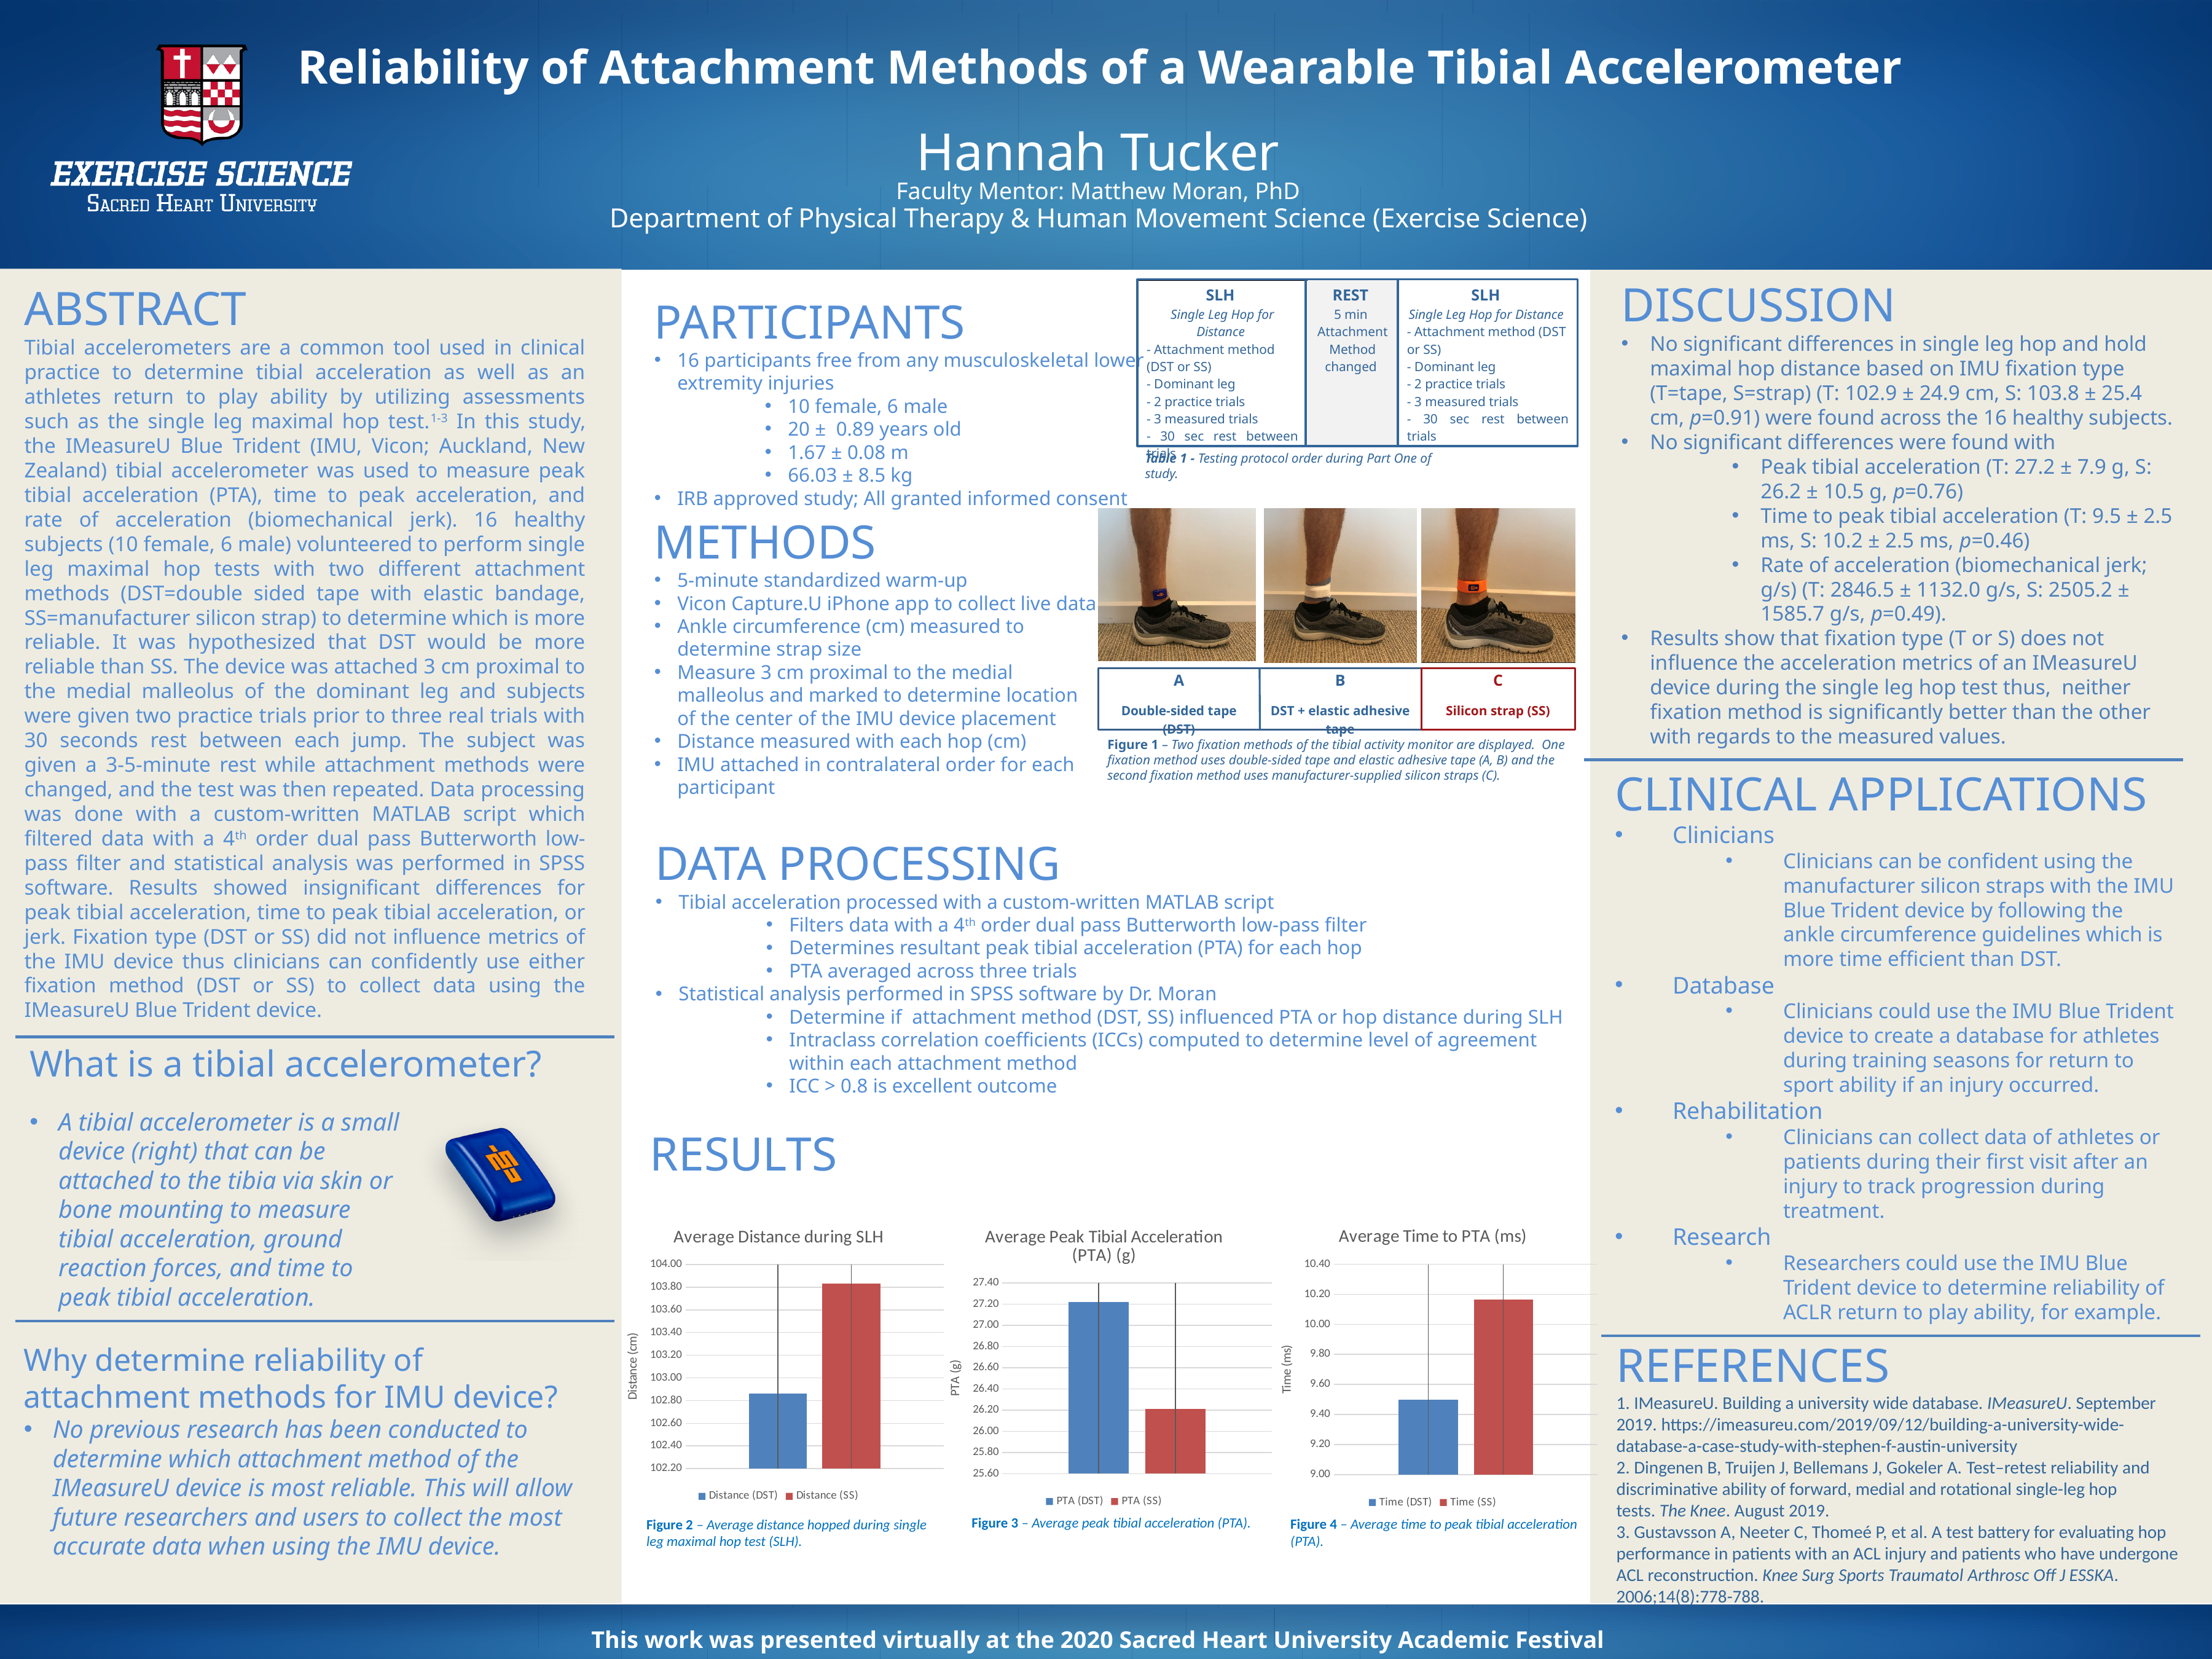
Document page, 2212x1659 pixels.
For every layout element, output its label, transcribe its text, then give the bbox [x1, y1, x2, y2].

text_box [1589, 278, 2212, 1602]
text_box CLINICAL APPLICATIONS Clinicians Clinicians can be confident using the manufacturer silicon straps with the IMU Blue Trident device by following the ankle circumference guidelines which is more time efficient than DST. Database Clinicians could use the IMU Blue Trident device to create a database for athletes during training seasons for return to sport ability if an injury occurred. Rehabilitation Clinicians can collect data of athletes or patients during their first visit after an injury to track progression during treatment. Research Researchers could use the IMU Blue Trident device to determine reliability of ACLR return to play ability, for example. [1606, 760, 2186, 1332]
text_box REFERENCES 1. IMeasureU. Building a university wide database. IMeasureU. September 2019. https://imeasureu.com/2019/09/12/building-a-university-wide-database-a-case-study-with-stephen-f-austin-university 2. Dingenen B, Truijen J, Bellemans J, Gokeler A. Test–retest reliability and discriminative ability of forward, medial and rotational single-leg hop tests. The Knee. August 2019. 3. Gustavsson A, Neeter C, Thomeé P, et al. A test battery for evaluating hop performance in patients with an ACL injury and patients who have undergone ACL reconstruction. Knee Surg Sports Traumatol Arthrosc Off J ESSKA. 2006;14(8):778-788. [1607, 1341, 2187, 1602]
text_box PARTICIPANTS 16 participants free from any musculoskeletal lower extremity injuries 10 female, 6 male 20 ± 0.89 years old 1.67 ± 0.08 m 66.03 ± 8.5 kg IRB approved study; All granted informed consent [645, 288, 1198, 508]
text_box Figure 2 – Average distance hopped during single leg maximal hop test (SLH). [637, 1511, 950, 1554]
text_box [1307, 278, 1397, 447]
picture [418, 1104, 590, 1261]
text_box [1420, 667, 1577, 731]
text_box RESULTS [640, 1120, 1221, 1185]
text_box METHODS 5-minute standardized warm-up Vicon Capture.U iPhone app to collect live data Ankle circumference (cm) measured to determine strap size Measure 3 cm proximal to the medial malleolus and marked to determine location of the center of the IMU device placement Distance measured with each hop (cm) IMU attached in contralateral order for each participant [645, 508, 1106, 826]
text_box A tibial accelerometer is a small device (right) that can be attached to the tibia via skin or bone mounting to measure tibial acceleration, ground reaction forces, and time to peak tibial acceleration. [20, 1102, 419, 1316]
picture [1098, 508, 1256, 661]
chart [606, 1212, 1605, 1512]
picture [1263, 508, 1418, 664]
text_box [0, 278, 623, 1602]
text_box ABSTRACT Tibial accelerometers are a common tool used in clinical practice to determine tibial acceleration as well as an athletes return to play ability by utilizing assessments such as the single leg maximal hop test.1-3 In this study, the IMeasureU Blue Trident (IMU, Vicon; Auckland, New Zealand) tibial accelerometer was used to measure peak tibial acceleration (PTA), time to peak acceleration, and rate of acceleration (biomechanical jerk). 16 healthy subjects (10 female, 6 male) volunteered to perform single leg maximal hop tests with two different attachment methods (DST=double sided tape with elastic bandage, SS=manufacturer silicon strap) to determine which is more reliable. It was hypothesized that DST would be more reliable than SS. The device was attached 3 cm proximal to the medial malleolus of the dominant leg and subjects were given two practice trials prior to three real trials with 30 seconds rest between each jump. The subject was given a 3-5-minute rest while attachment methods were changed, and the test was then repeated. Data processing was done with a custom-written MATLAB script which filtered data with a 4th order dual pass Butterworth low-pass filter and statistical analysis was performed in SPSS software. Results showed insignificant differences for peak tibial acceleration, time to peak tibial acceleration, or jerk. Fixation type (DST or SS) did not influence metrics of the IMU device thus clinicians can confidently use either fixation method (DST or SS) to collect data using the IMeasureU Blue Trident device. [15, 278, 595, 1026]
text_box Figure 4 – Average time to peak tibial acceleration (PTA). [1281, 1517, 1590, 1553]
text_box [1097, 667, 1420, 731]
text_box Table 1 - Testing protocol order during Part One of study. [1135, 445, 1465, 486]
picture [0, 0, 2212, 271]
picture [1421, 508, 1575, 664]
text_box DISCUSSION No significant differences in single leg hop and hold maximal hop distance based on IMU fixation type (T=tape, S=strap) (T: 102.9 ± 24.9 cm, S: 103.8 ± 25.4 cm, p=0.91) were found across the 16 healthy subjects. No significant differences were found with Peak tibial acceleration (T: 27.2 ± 7.9 g, S: 26.2 ± 10.5 g, p=0.76) Time to peak tibial acceleration (T: 9.5 ± 2.5 ms, S: 10.2 ± 2.5 ms, p=0.46) Rate of acceleration (biomechanical jerk; g/s) (T: 2846.5 ± 1132.0 g/s, S: 2505.2 ± 1585.7 g/s, p=0.49). Results show that fixation type (T or S) does not influence the acceleration metrics of an IMeasureU device during the single leg hop test thus, neither fixation method is significantly better than the other with regards to the measured values. [1612, 278, 2192, 753]
text_box Why determine reliability of attachment methods for IMU device? No previous research has been conducted to determine which attachment method of the IMeasureU device is most reliable. This will allow future researchers and users to collect the most accurate data when using the IMU device. [15, 1335, 595, 1565]
text_box [1136, 278, 1305, 447]
text_box DATA PROCESSING Tibial acceleration processed with a custom-written MATLAB script Filters data with a 4th order dual pass Butterworth low-pass filter Determines resultant peak tibial acceleration (PTA) for each hop PTA averaged across three trials Statistical analysis performed in SPSS software by Dr. Moran Determine if attachment method (DST, SS) influenced PTA or hop distance during SLH Intraclass correlation coefficients (ICCs) computed to determine level of agreement within each attachment method ICC > 0.8 is excellent outcome [646, 830, 1579, 1102]
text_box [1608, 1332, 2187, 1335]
text_box Figure 3 – Average peak tibial acceleration (PTA). [962, 1516, 1281, 1535]
text_box What is a tibial accelerometer? [20, 1042, 601, 1089]
text_box [1399, 278, 1579, 447]
picture [0, 1604, 2212, 1659]
text_box Figure 1 – Two fixation methods of the tibial activity monitor are displayed. One fixation method uses double-sided tape and elastic adhesive tape (A, B) and the second fixation method uses manufacturer-supplied silicon straps (C). [1098, 732, 1602, 788]
